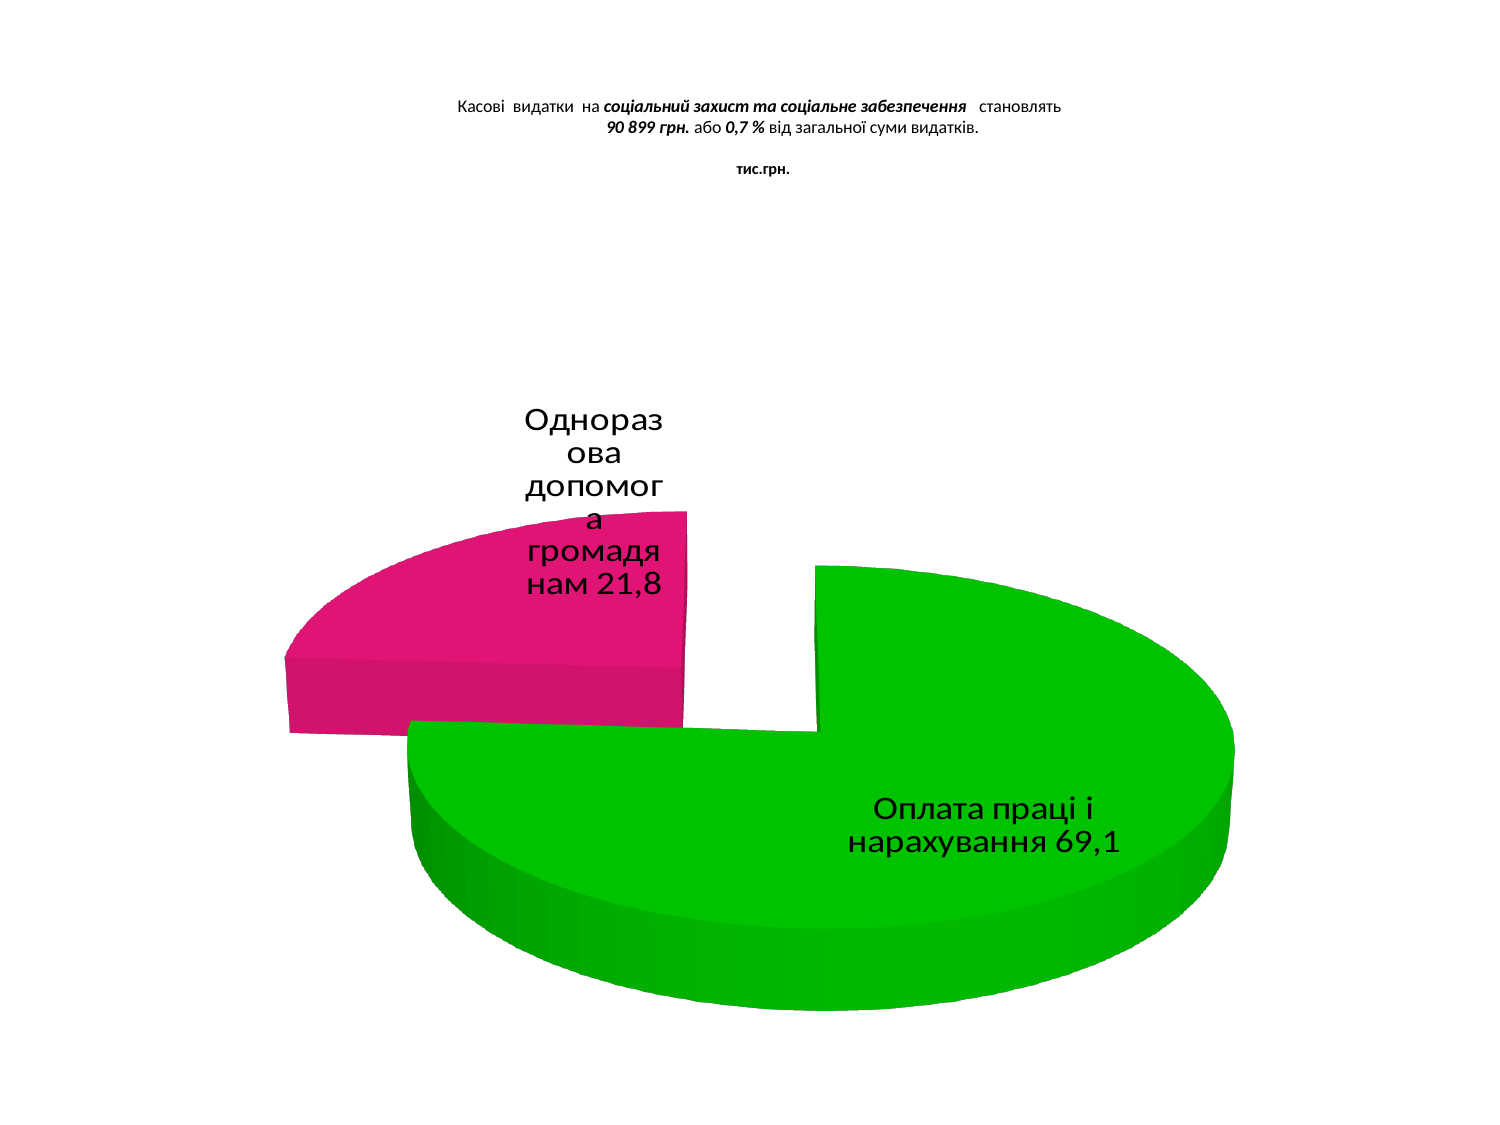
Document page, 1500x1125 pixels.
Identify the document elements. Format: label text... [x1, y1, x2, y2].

title Касові видатки на соціальний захист та соціальне забезпечення становлять 90 899 грн. або 0,7 % від загальної суми видатків. тис.грн. [88, 42, 1439, 231]
chart [74, 302, 1426, 1125]
